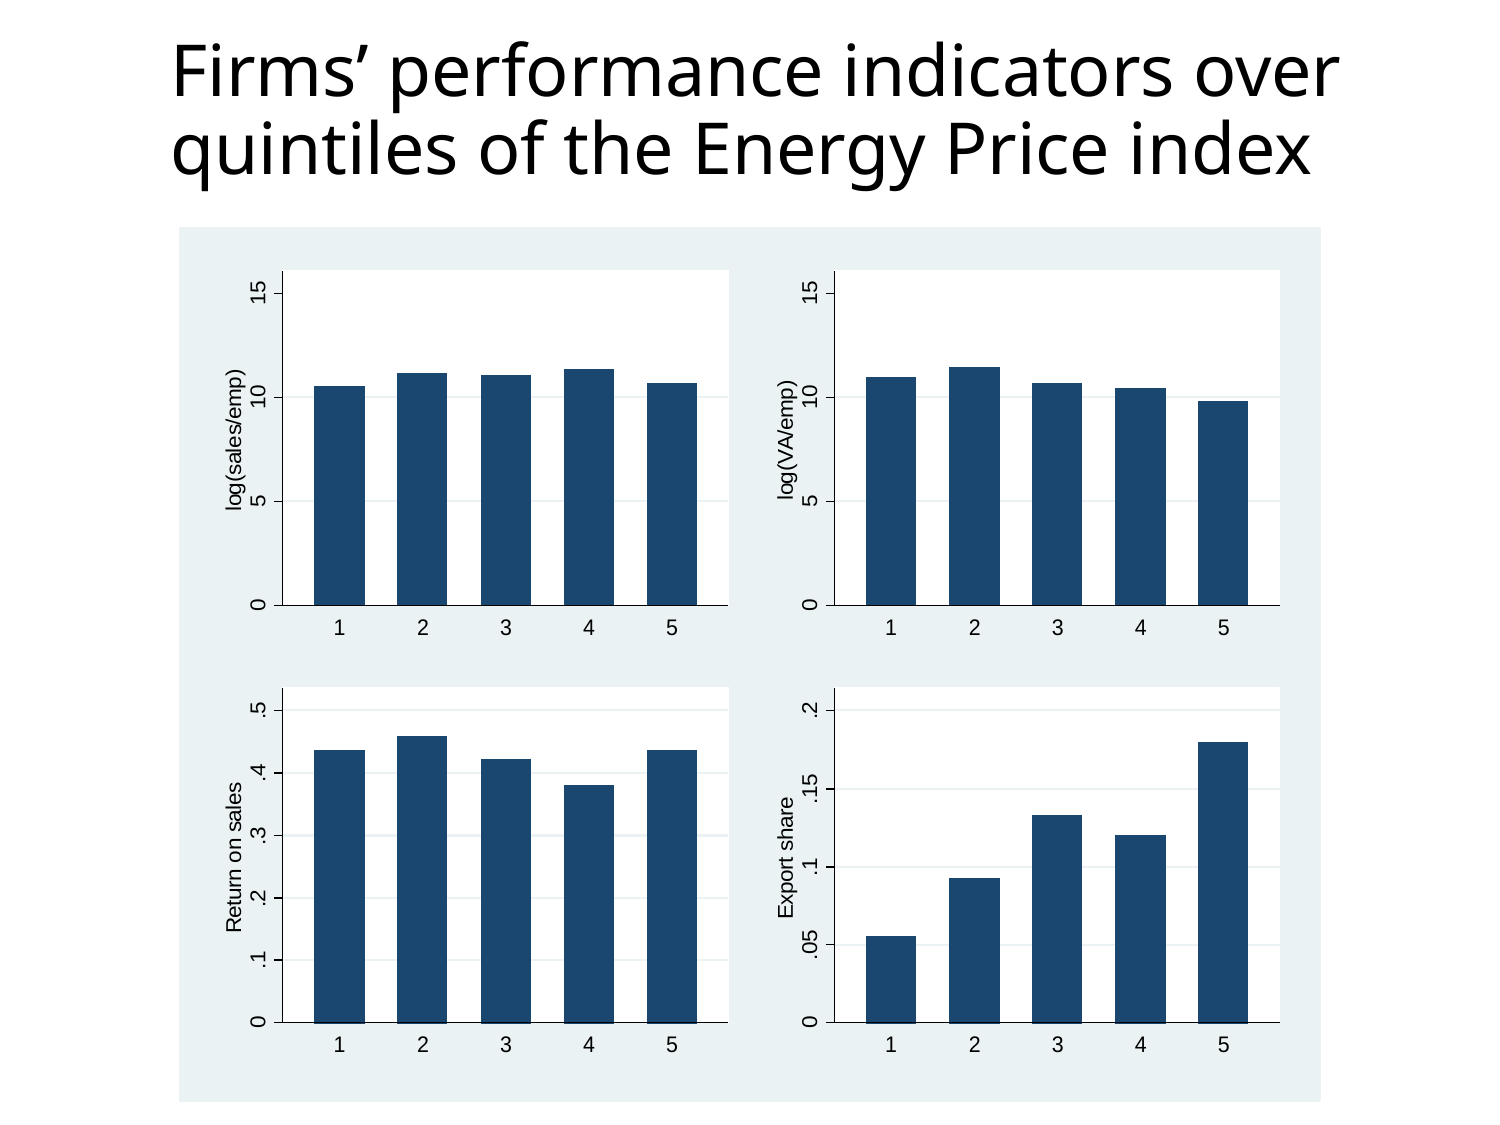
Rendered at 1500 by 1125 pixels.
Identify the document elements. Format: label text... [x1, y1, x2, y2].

title Firms’ performance indicators over quintiles of the Energy Price index [155, 3, 1360, 222]
picture [169, 217, 1331, 1112]
